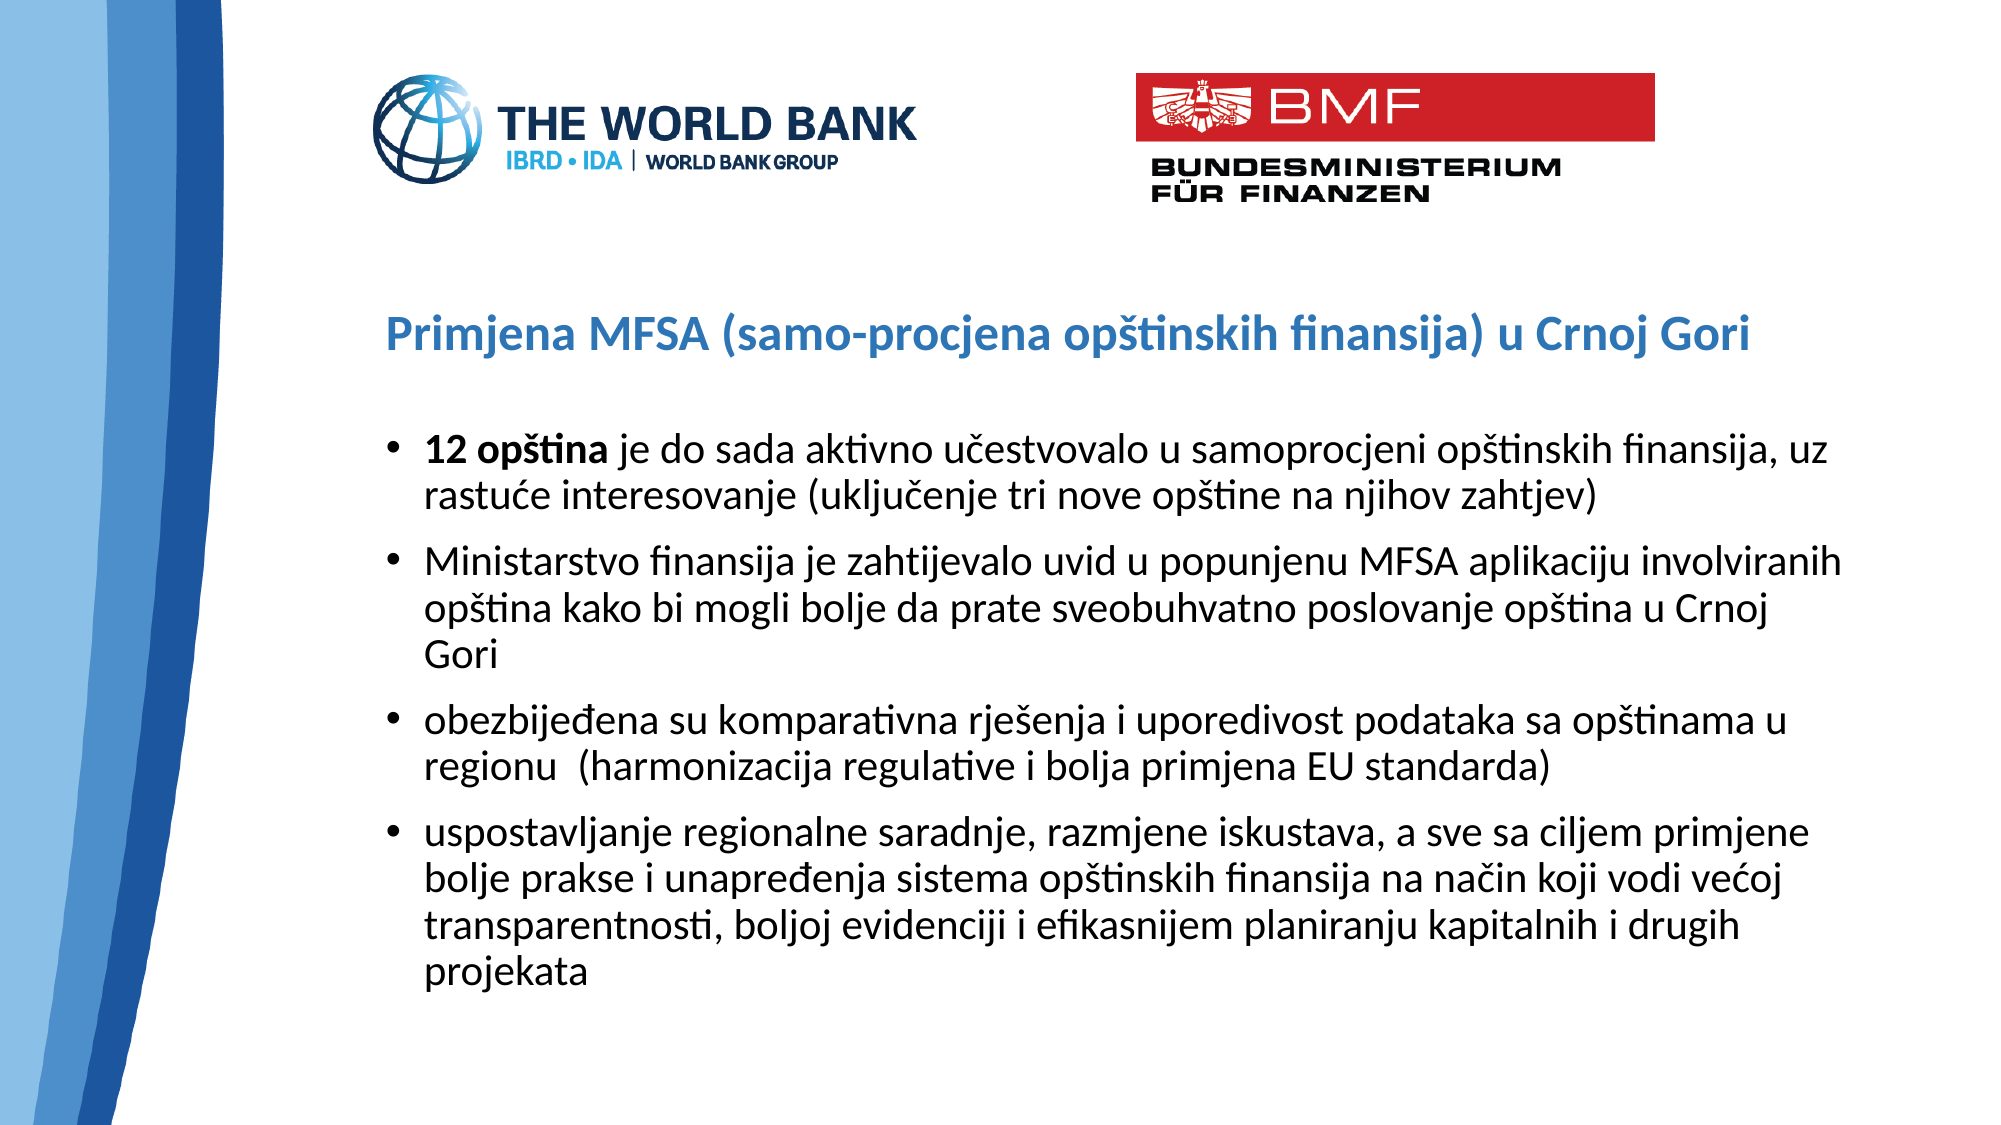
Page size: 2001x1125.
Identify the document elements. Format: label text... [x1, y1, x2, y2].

picture [1136, 73, 1655, 202]
picture [0, 0, 224, 1125]
picture [370, 73, 917, 185]
list Primjena MFSA (samo-procjena opštinskih finansija) u Crnoj Gori 12 opština je do sada aktivno učestvovalo u samoprocjeni opštinskih finansija, uz rastuće interesovanje (uključenje tri nove opštine na njihov zahtjev) Ministarstvo finansija je zahtijevalo uvid u popunjenu MFSA aplikaciju involviranih opština kako bi mogli bolje da prate sveobuhvatno poslovanje opština u Crnoj Gori obezbijeđena su komparativna rješenja i uporedivost podataka sa opštinama u regionu (harmonizacija regulative i bolja primjena EU standarda) uspostavljanje regionalne saradnje, razmjene iskustava, a sve sa ciljem primjene bolje prakse i unapređenja sistema opštinskih finansija na način koji vodi većoj transparentnosti, boljoj evidenciji i efikasnijem planiranju kapitalnih i drugih projekata [370, 299, 1863, 1014]
